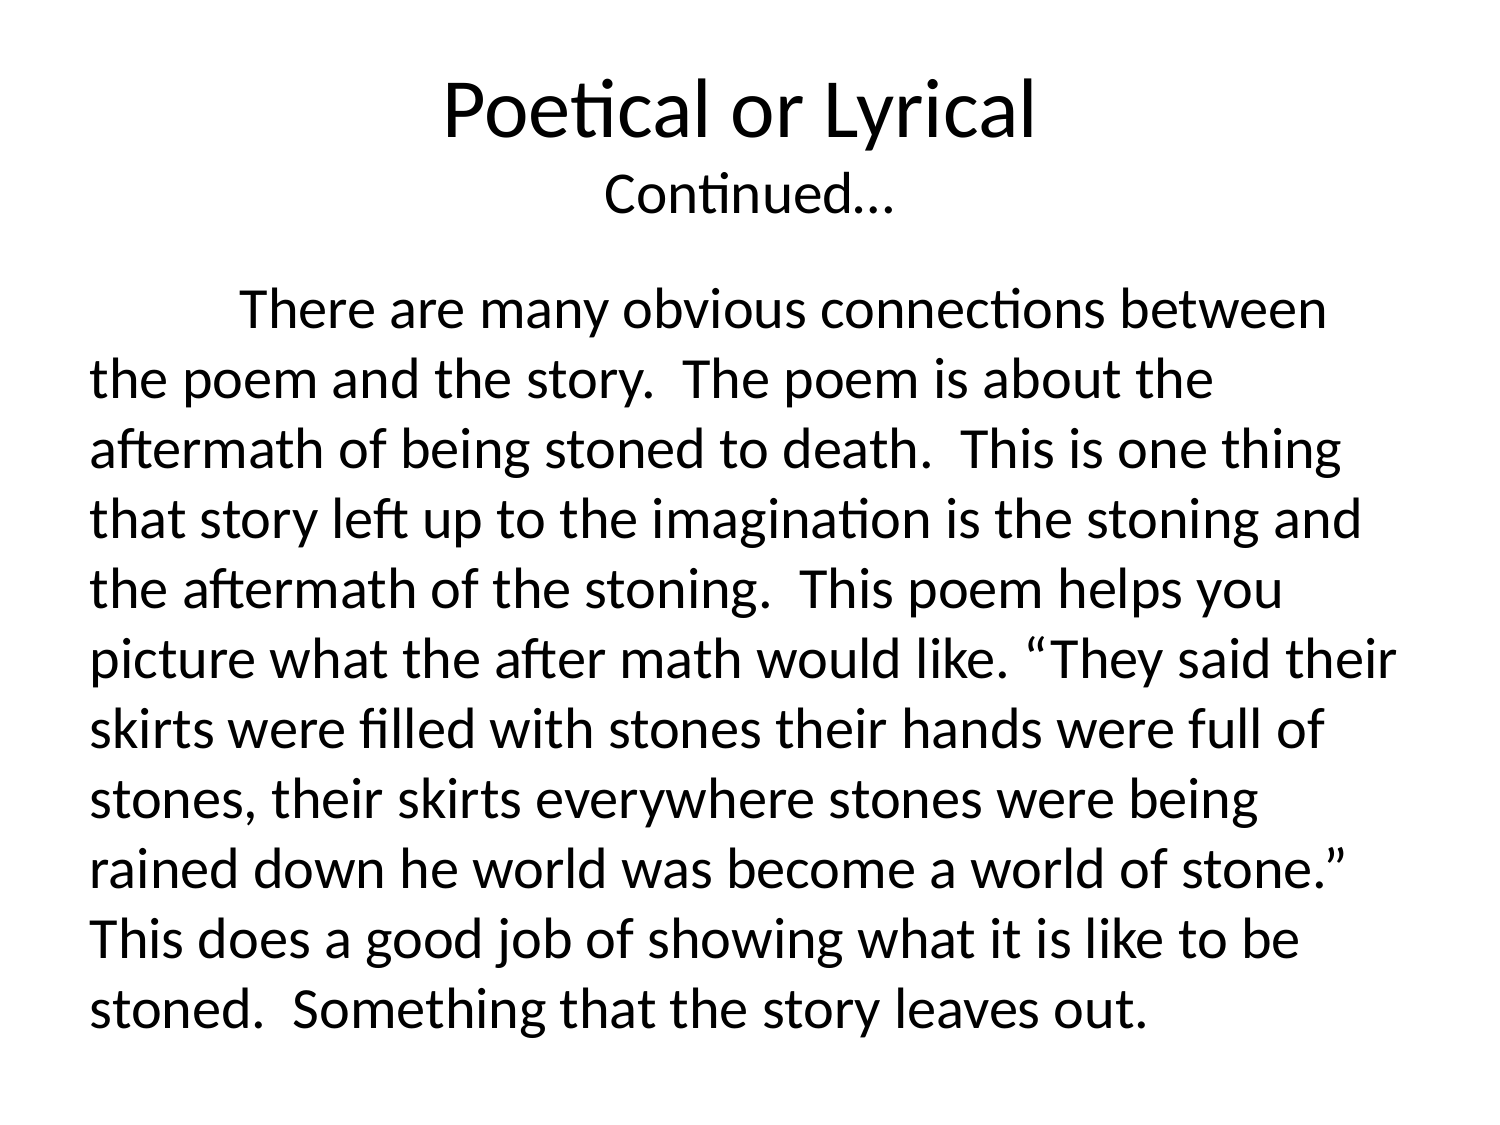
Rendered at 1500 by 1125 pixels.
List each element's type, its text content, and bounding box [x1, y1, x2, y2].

title Poetical or Lyrical Continued… [75, 45, 1425, 233]
text_box There are many obvious connections between the poem and the story. The poem is about the aftermath of being stoned to death. This is one thing that story left up to the imagination is the stoning and the aftermath of the stoning. This poem helps you picture what the after math would like. “They said their skirts were filled with stones their hands were full of stones, their skirts everywhere stones were being rained down he world was become a world of stone.” This does a good job of showing what it is like to be stoned. Something that the story leaves out. [74, 262, 1425, 1047]
